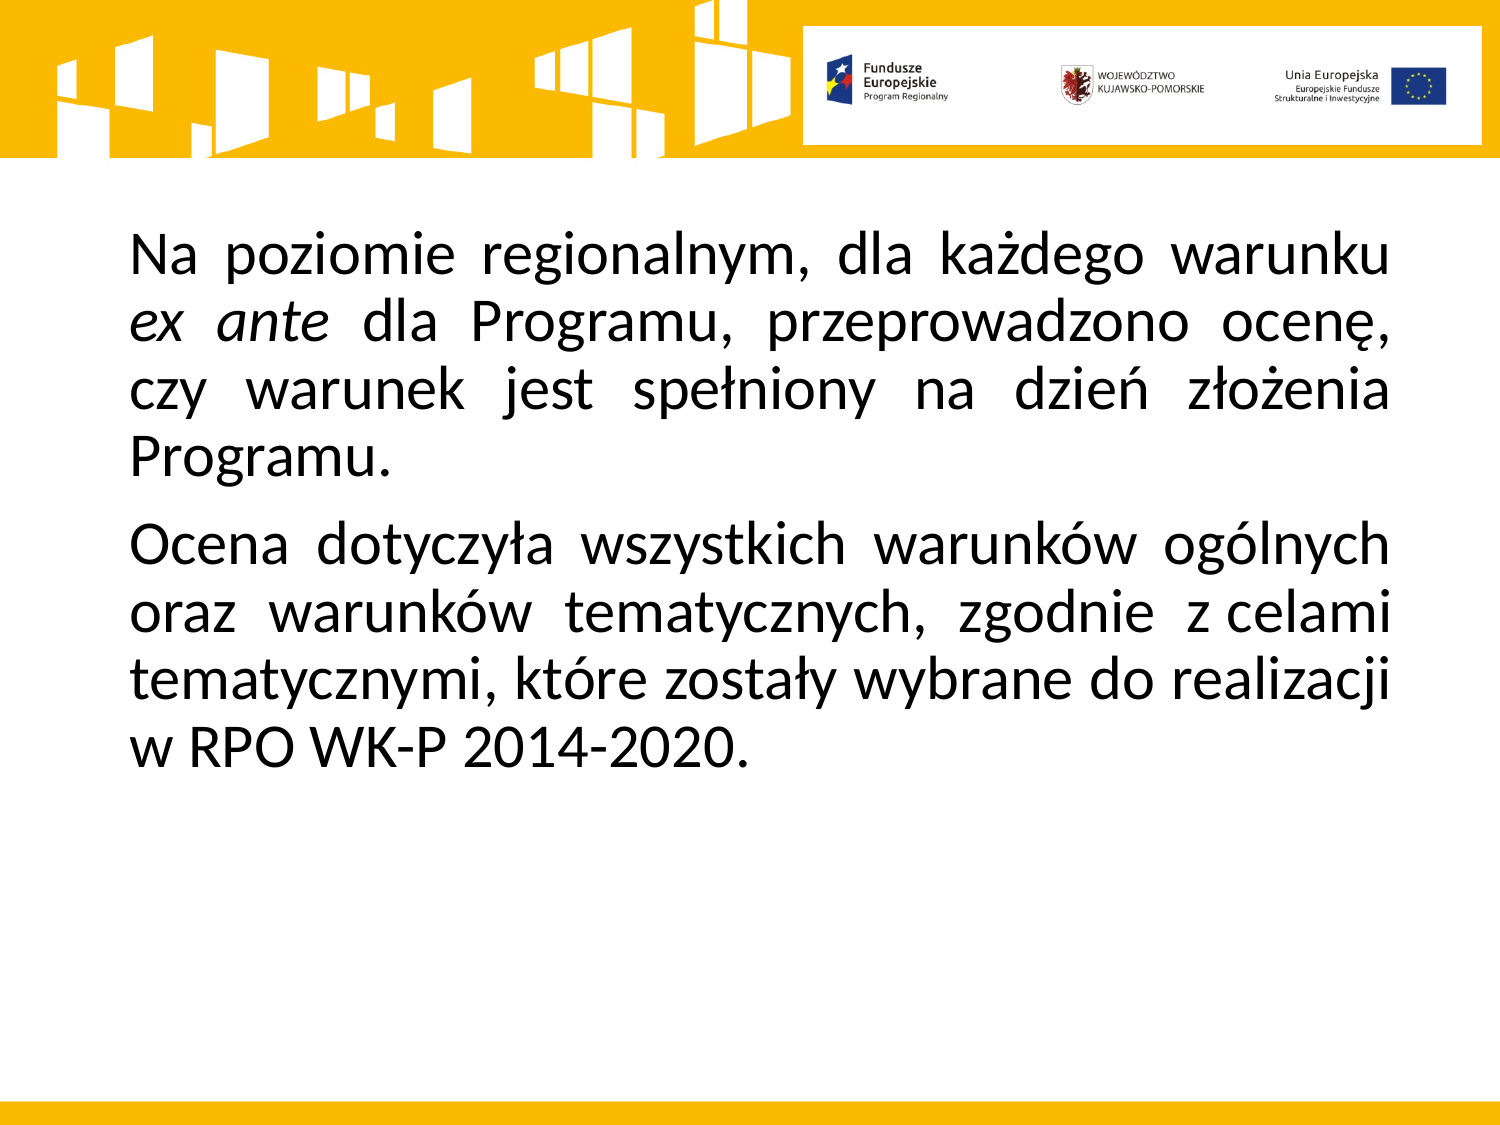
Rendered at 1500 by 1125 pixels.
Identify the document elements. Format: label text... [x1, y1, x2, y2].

picture [0, 0, 1500, 1125]
list Na poziomie regionalnym, dla każdego warunku ex ante dla Programu, przeprowadzono ocenę, czy warunek jest spełniony na dzień złożenia Programu. Ocena dotyczyła wszystkich warunków ogólnych oraz warunków tematycznych, zgodnie z celami tematycznymi, które zostały wybrane do realizacji w RPO WK-P 2014-2020. [114, 212, 1408, 1019]
